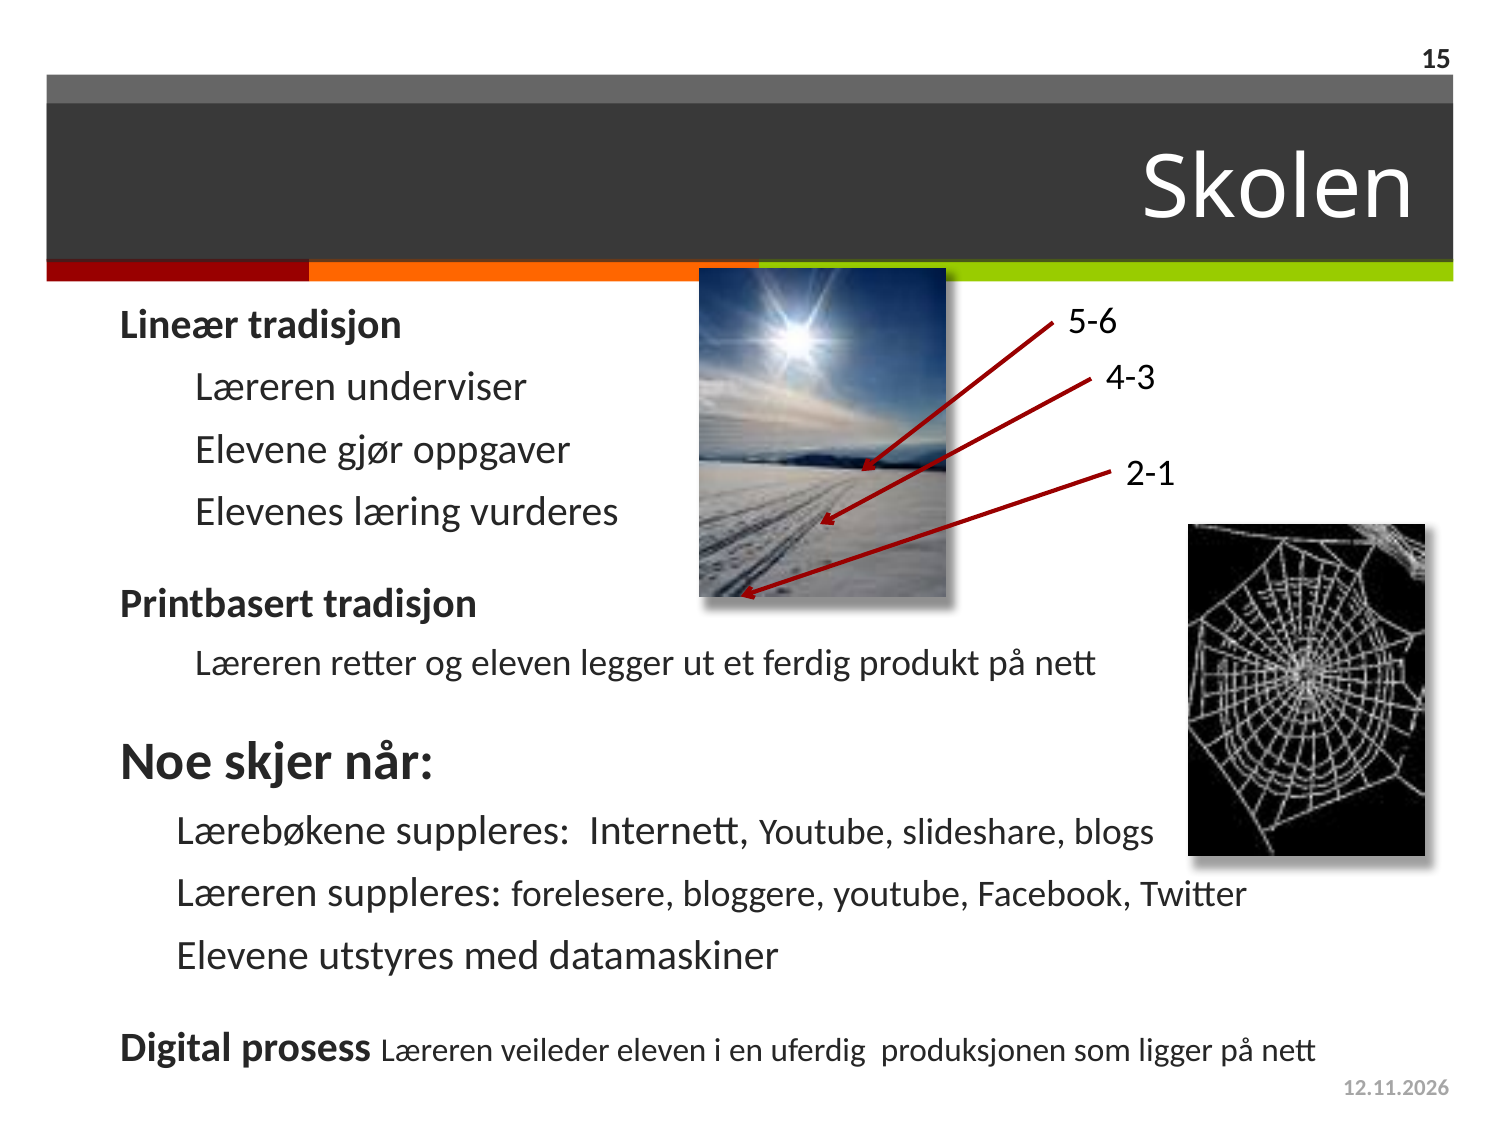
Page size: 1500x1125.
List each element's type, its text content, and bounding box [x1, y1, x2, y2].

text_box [740, 470, 1112, 597]
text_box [860, 321, 1054, 376]
picture [699, 267, 946, 597]
text_box 5-6 [1053, 288, 1151, 349]
picture [1188, 523, 1426, 856]
slide_number 15 [1362, 27, 1466, 87]
title Skolen [46, 103, 1454, 263]
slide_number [1114, 1055, 1465, 1116]
text_box 4-3 [1091, 344, 1189, 404]
list Lineær tradisjon Læreren underviser Elevene gjør oppgaver Elevenes læring vurderes Printbasert tradisjon Læreren retter og eleven legger ut et ferdig produkt på nett Noe skjer når: Lærebøkene suppleres: Internett, Youtube, slideshare, blogs Læreren suppleres: forelesere, bloggere, youtube, Facebook, Twitter Elevene utstyres med datamaskiner Digital prosess Læreren veileder eleven i en uferdig produksjonen som ligger på nett [105, 288, 1467, 1103]
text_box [819, 378, 1092, 468]
text_box 2-1 [1111, 440, 1209, 501]
